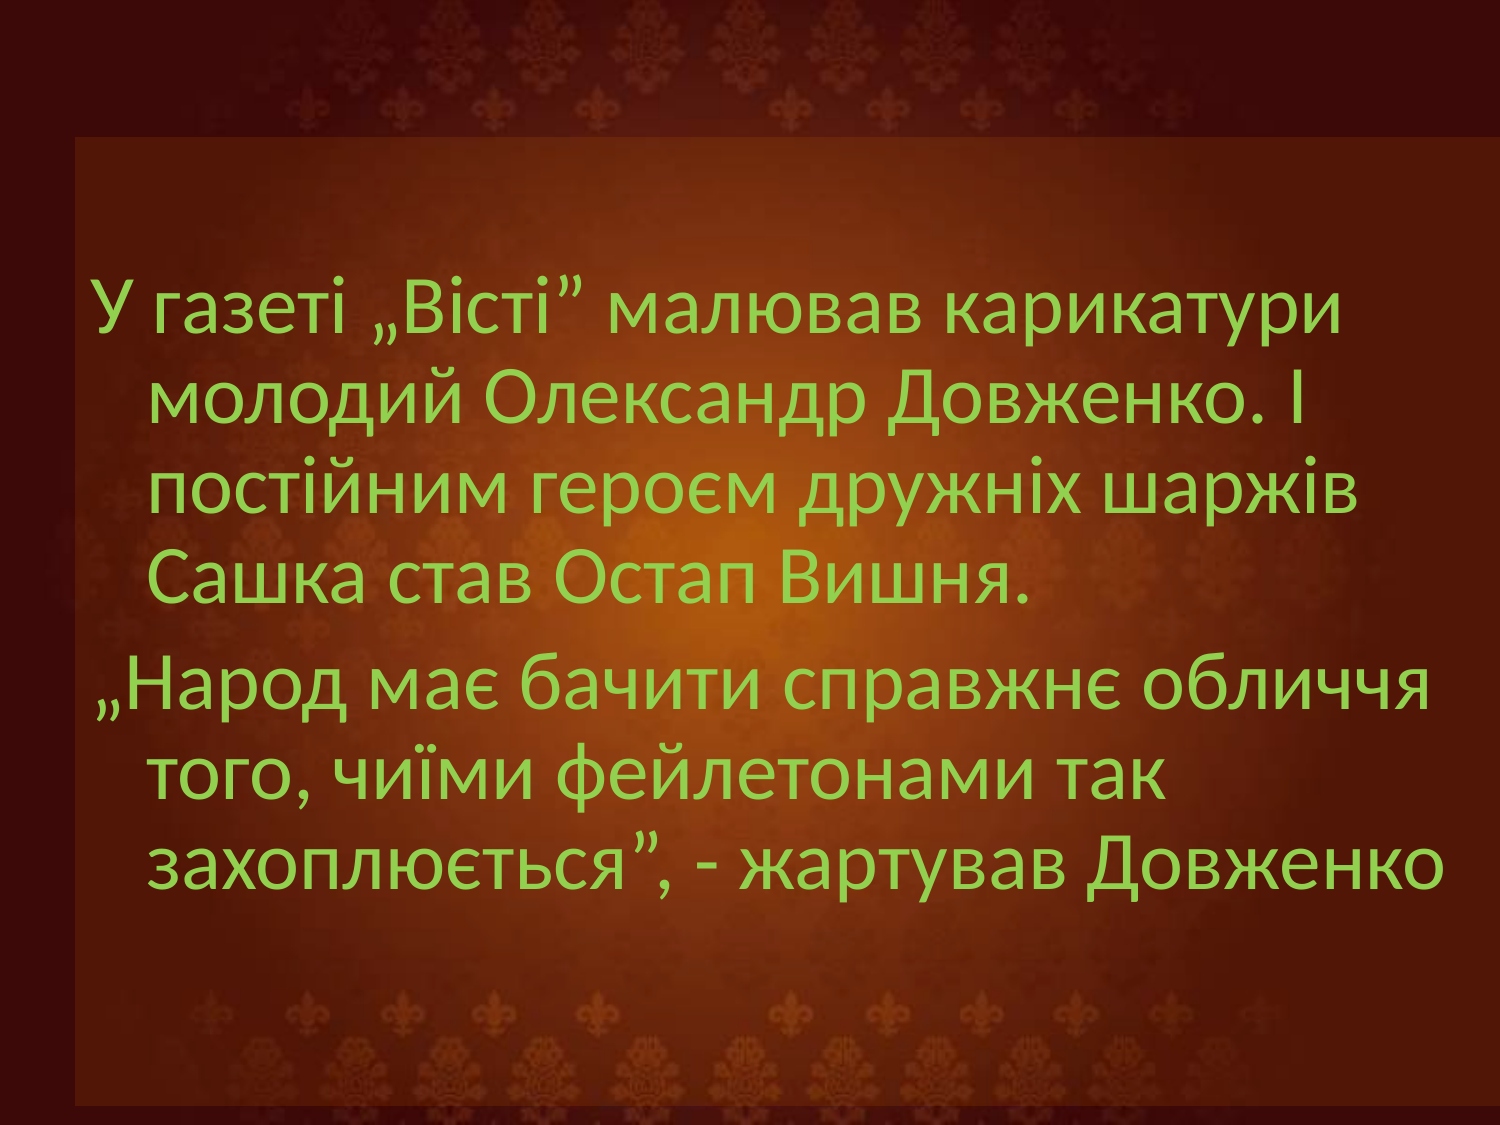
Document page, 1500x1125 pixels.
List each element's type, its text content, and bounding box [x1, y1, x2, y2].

picture [0, 0, 1500, 1125]
list У газеті „Вісті” малював карикатури молодий Олександр Довженко. І постійним героєм дружніх шаржів Сашка став Остап Вишня. „Народ має бачити справжнє обличчя того, чиїми фейлетонами так захоплюється”, - жартував Довженко [74, 136, 1500, 1107]
